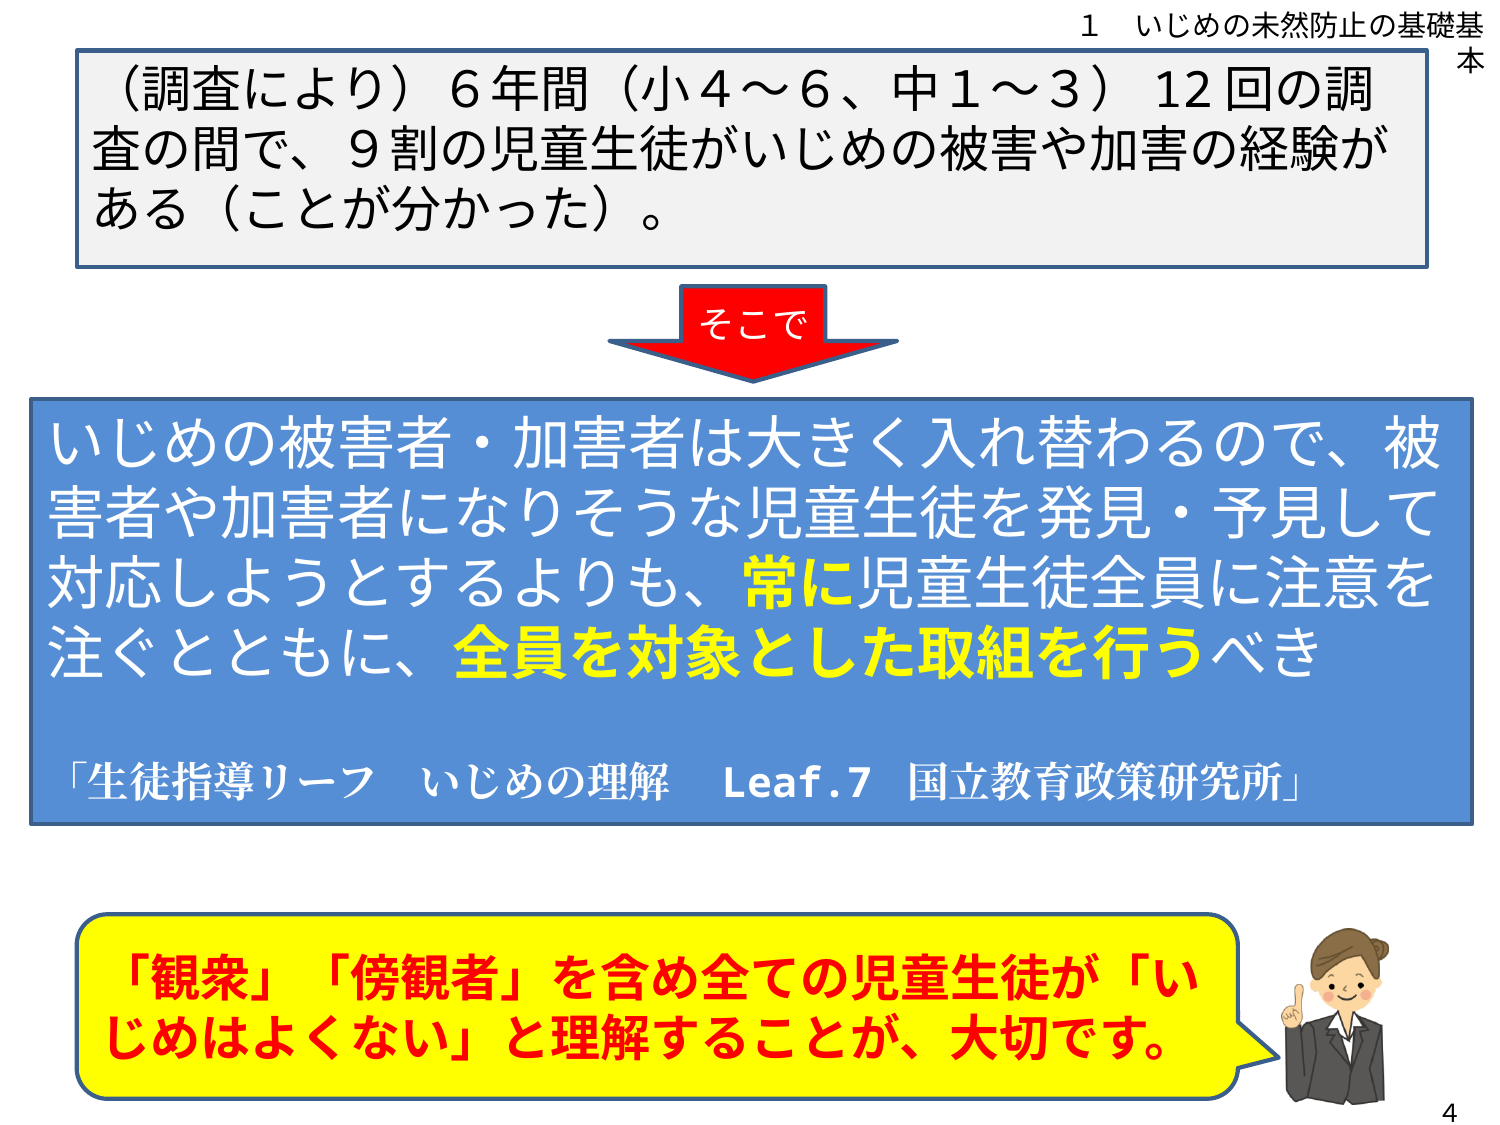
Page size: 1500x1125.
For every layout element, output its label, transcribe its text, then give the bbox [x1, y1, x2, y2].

text_box （調査により）６年間（小４～６、中１～３）12回の調査の間で、９割の児童生徒がいじめの被害や加害の経験がある（ことが分かった）。 [75, 48, 1429, 269]
text_box 「観衆」「傍観者」を含め全ての児童生徒が「いじめはよくない」と理解することが、大切です。 [74, 912, 1276, 1101]
text_box １ いじめの未然防止の基礎基本 [1045, 0, 1500, 85]
text_box そこで [607, 284, 900, 384]
picture [1281, 928, 1389, 1105]
text_box ４ [1423, 1060, 1494, 1125]
text_box いじめの被害者・加害者は大きく入れ替わるので、被害者や加害者になりそうな児童生徒を発見・予見して対応しようとするよりも、常に児童生徒全員に注意を注ぐとともに、全員を対象とした取組を行うべき 「生徒指導リーフ いじめの理解 Leaf.7 国立教育政策研究所」 [29, 397, 1474, 826]
